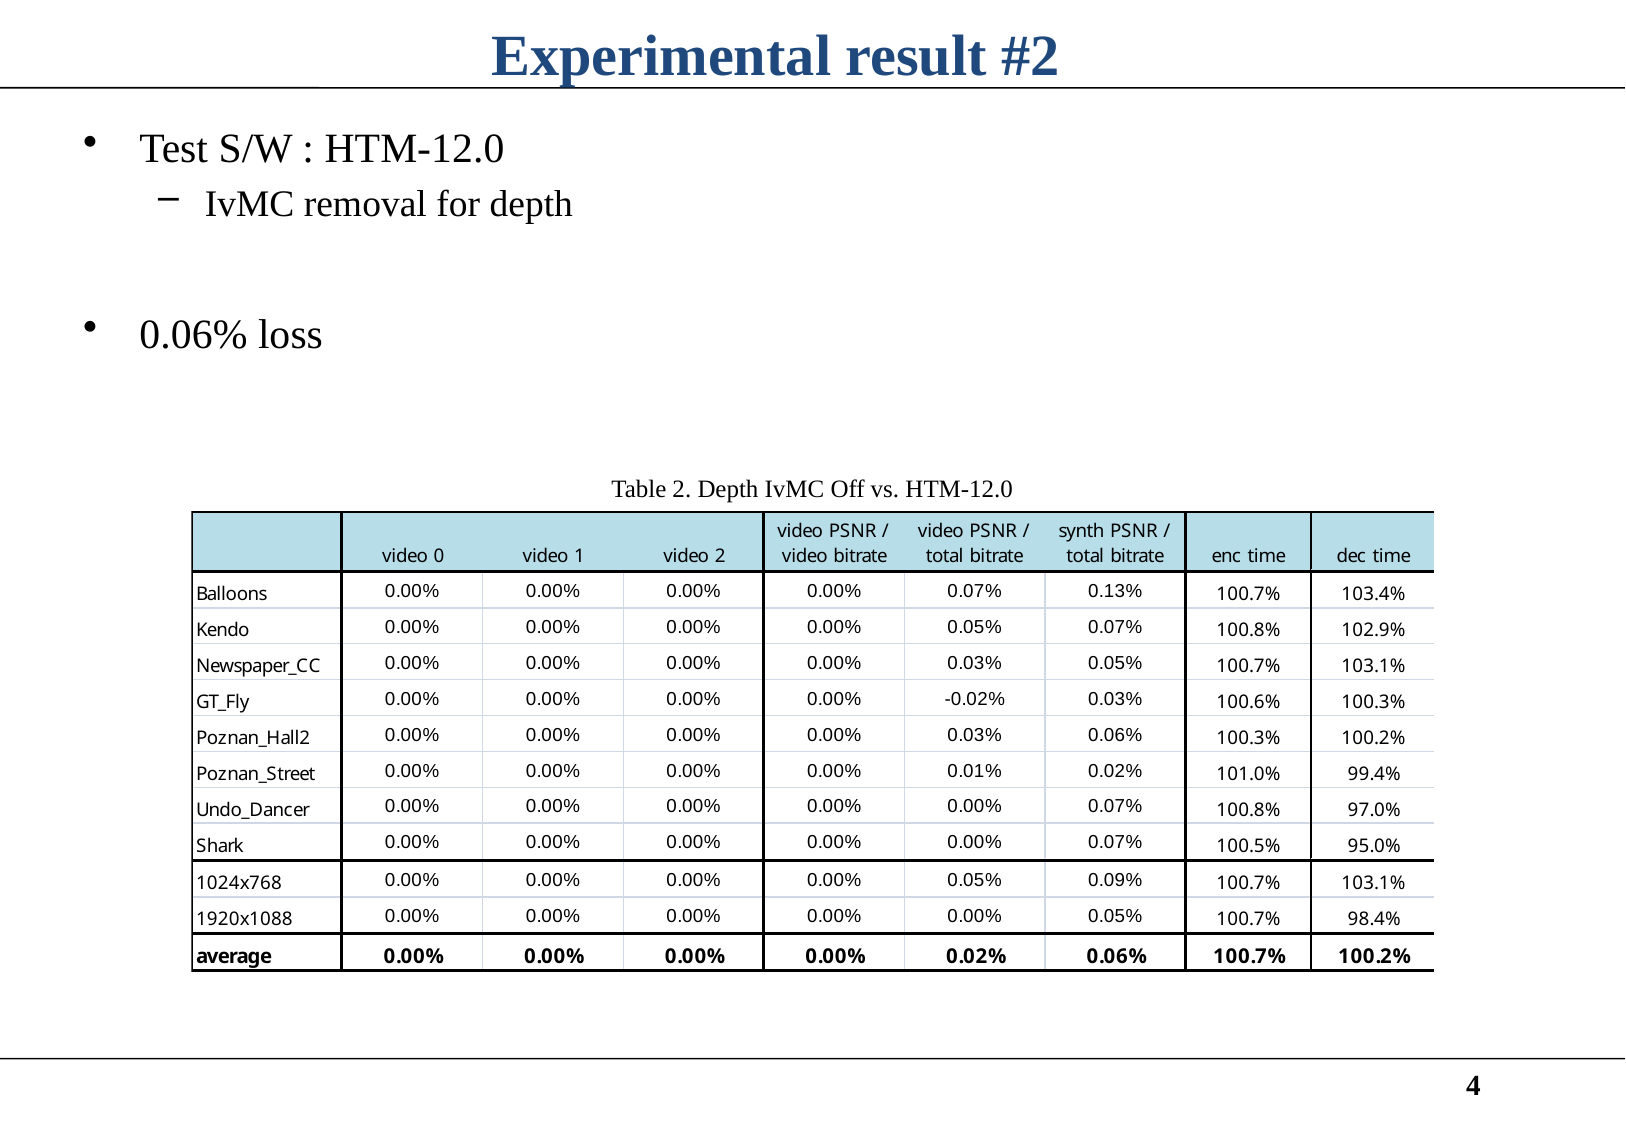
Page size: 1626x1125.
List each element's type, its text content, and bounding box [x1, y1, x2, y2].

text_box Table 2. Depth IvMC Off vs. HTM-12.0 [596, 465, 1029, 510]
slide_number 4 [1403, 1058, 1544, 1106]
title Experimental result #2 [68, 9, 1484, 94]
list Test S/W : HTM-12.0 IvMC removal for depth 0.06% loss [68, 113, 1544, 1005]
picture [191, 511, 1435, 973]
